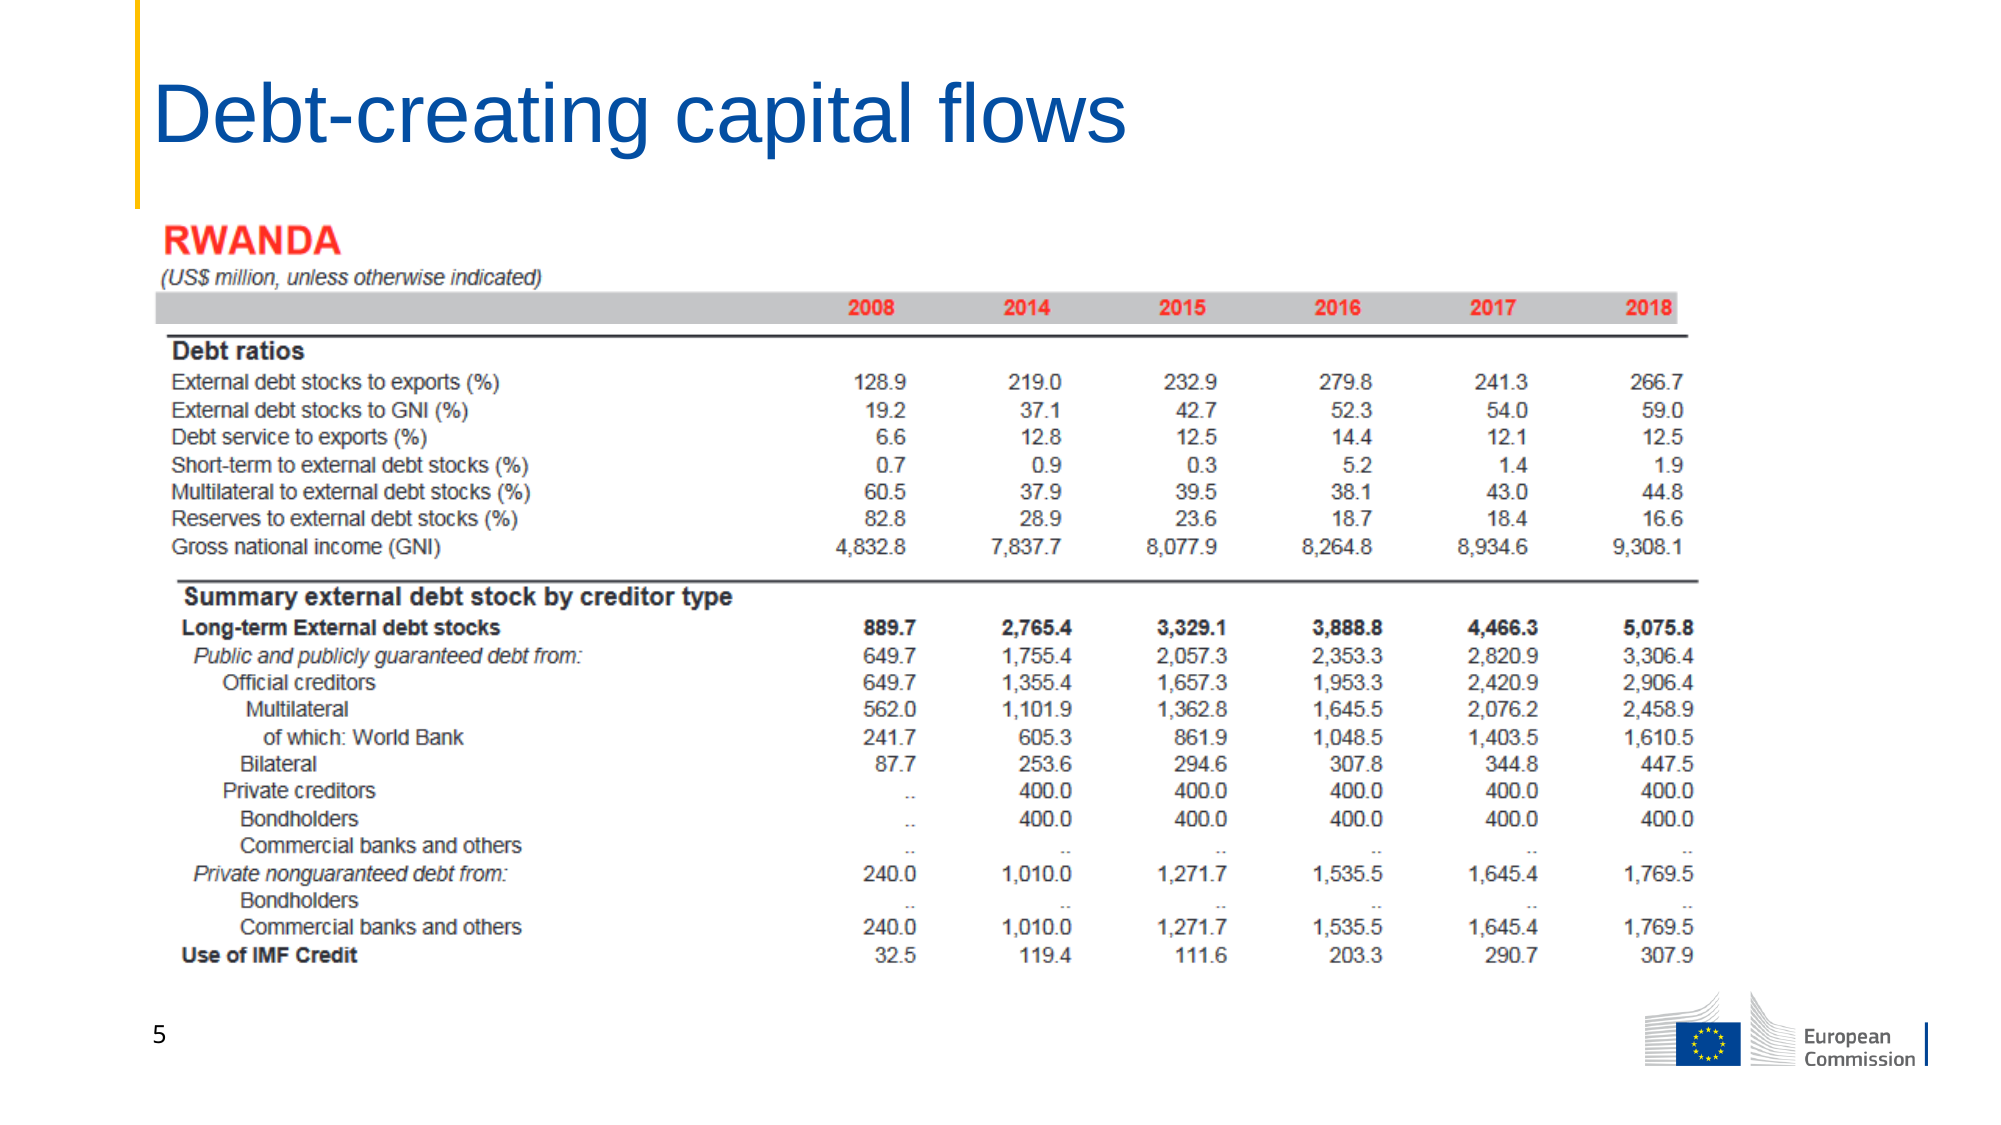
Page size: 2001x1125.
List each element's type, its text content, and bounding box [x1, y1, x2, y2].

picture [137, 579, 1771, 974]
slide_number 5 [137, 1005, 588, 1066]
picture [117, 217, 1717, 578]
picture [1645, 991, 1928, 1066]
text_box Debt-creating capital flows [137, 0, 1896, 218]
